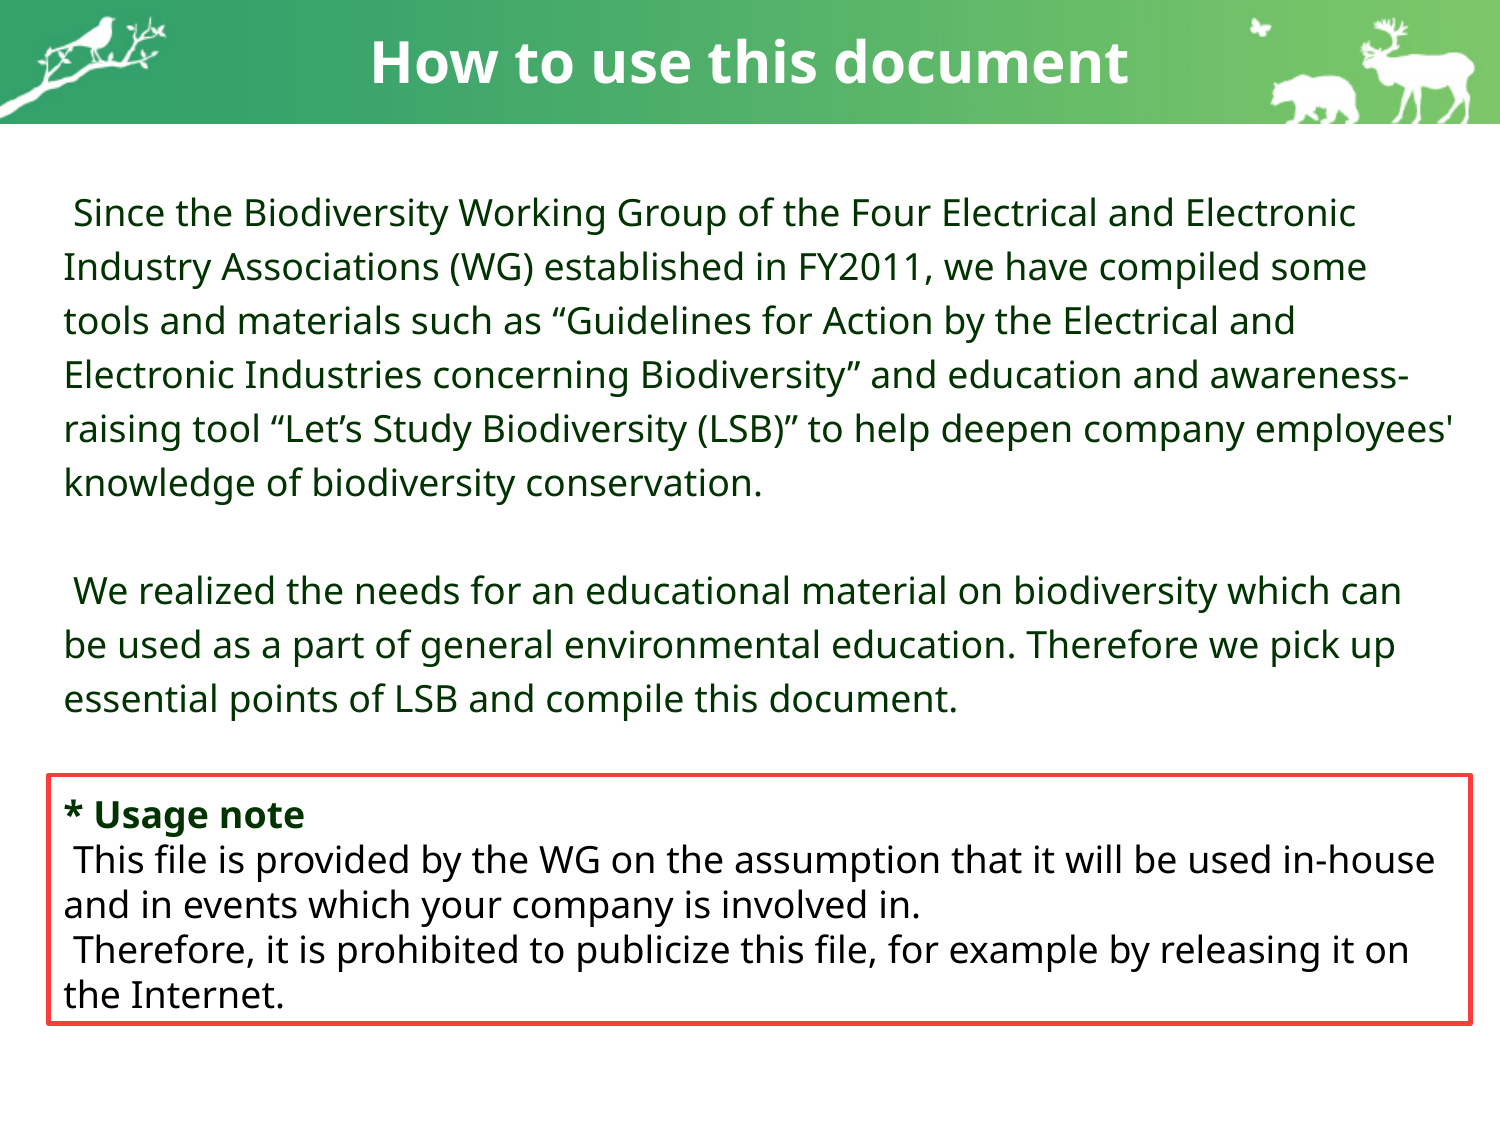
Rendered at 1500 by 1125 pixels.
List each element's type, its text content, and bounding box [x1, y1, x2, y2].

text_box Since the Biodiversity Working Group of the Four Electrical and Electronic Industry Associations (WG) established in FY2011, we have compiled some tools and materials such as “Guidelines for Action by the Electrical and Electronic Industries concerning Biodiversity” and education and awareness-raising tool “Let’s Study Biodiversity (LSB)” to help deepen company employees' knowledge of biodiversity conservation. We realized the needs for an educational material on biodiversity which can be used as a part of general environmental education. Therefore we pick up essential points of LSB and compile this document. [48, 172, 1471, 728]
text_box * Usage note This file is provided by the WG on the assumption that it will be used in-house and in events which your company is involved in. Therefore, it is prohibited to publicize this file, for example by releasing it on the Internet. [48, 775, 1471, 1024]
picture [0, 0, 1500, 124]
text_box How to use this document [74, 18, 1425, 114]
